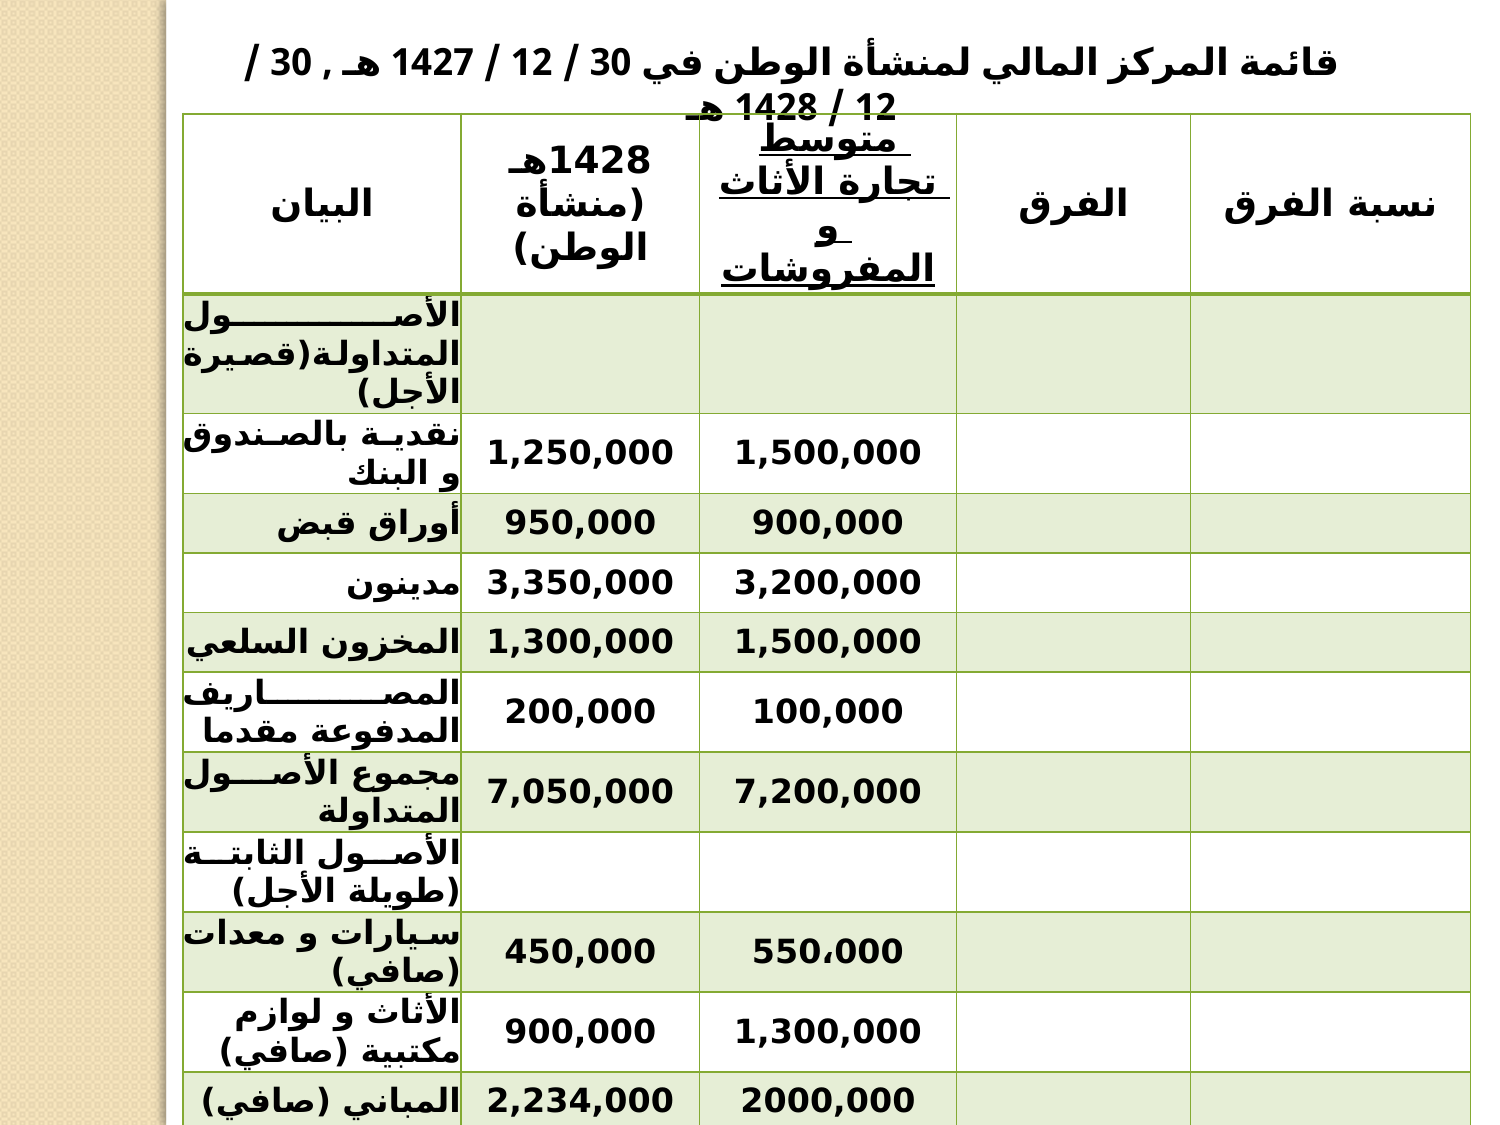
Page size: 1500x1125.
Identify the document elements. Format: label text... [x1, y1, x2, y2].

table_cell [957, 414, 1190, 493]
table_header متوسط تجارة الأثاث و المفروشات [700, 115, 956, 292]
table_cell 1,250,000 [462, 414, 699, 493]
table_cell 900,000 [700, 494, 956, 552]
table_cell 550،000 [700, 913, 956, 991]
table_cell 1,300,000 [462, 613, 699, 671]
table_cell 3,350,000 [462, 554, 699, 612]
table_cell [1191, 833, 1470, 911]
table_cell 1,500,000 [700, 613, 956, 671]
table_cell [1191, 414, 1470, 493]
table_cell [957, 673, 1190, 751]
table_cell [957, 554, 1190, 612]
table_cell [462, 296, 699, 413]
table_header نسبة الفرق [1191, 115, 1470, 292]
table_cell 1,500,000 [700, 414, 956, 493]
table_cell 200,000 [462, 673, 699, 751]
text_box قائمة المركز المالي لمنشأة الوطن في 30 / 12 / 1427 هـ , 30 / 12 / 1428 هـ [206, 30, 1376, 113]
table_cell [957, 913, 1190, 991]
table_header البيان [184, 115, 460, 292]
table_cell 7,050,000 [462, 753, 699, 831]
table_cell الأثاث و لوازم مكتبية (صافي) [184, 993, 460, 1071]
table_cell 100,000 [700, 673, 956, 751]
table_header 1428هـ (منشأة الوطن) [462, 115, 699, 292]
table_cell [1191, 554, 1470, 612]
table_cell [957, 833, 1190, 911]
table_cell [700, 296, 956, 413]
table_cell المصاريف المدفوعة مقدما [184, 673, 460, 751]
table_cell [462, 833, 699, 911]
table_cell [957, 613, 1190, 671]
table_cell 950,000 [462, 494, 699, 552]
table_cell [1191, 1073, 1470, 1125]
table_cell المخزون السلعي [184, 613, 460, 671]
table_cell [957, 753, 1190, 831]
table_header الفرق [957, 115, 1190, 292]
table_cell [957, 993, 1190, 1071]
table_cell الأصول المتداولة(قصيرة الأجل) [184, 296, 460, 413]
table_cell [957, 1073, 1190, 1125]
table_cell 900,000 [462, 993, 699, 1071]
table_cell [957, 494, 1190, 552]
table_cell الأصول الثابتة (طويلة الأجل) [184, 833, 460, 911]
table_cell [1191, 494, 1470, 552]
table_cell [1191, 753, 1470, 831]
table_cell 2,234,000 [462, 1073, 699, 1125]
table_cell [1191, 296, 1470, 413]
table_cell [1191, 993, 1470, 1071]
table_cell 1,300,000 [700, 993, 956, 1071]
table_cell مدينون [184, 554, 460, 612]
table_cell [957, 296, 1190, 413]
table_cell [1191, 913, 1470, 991]
table_cell أوراق قبض [184, 494, 460, 552]
table_cell [1191, 613, 1470, 671]
table_cell المباني (صافي) [184, 1073, 460, 1125]
table_cell سيارات و معدات (صافي) [184, 913, 460, 991]
table_cell مجموع الأصول المتداولة [184, 753, 460, 831]
table_cell 450,000 [462, 913, 699, 991]
table_cell نقدية بالصندوق و البنك [184, 414, 460, 493]
table_cell 2000,000 [700, 1073, 956, 1125]
table_cell 3,200,000 [700, 554, 956, 612]
table_cell 7,200,000 [700, 753, 956, 831]
table_cell [700, 833, 956, 911]
table_cell [1191, 673, 1470, 751]
